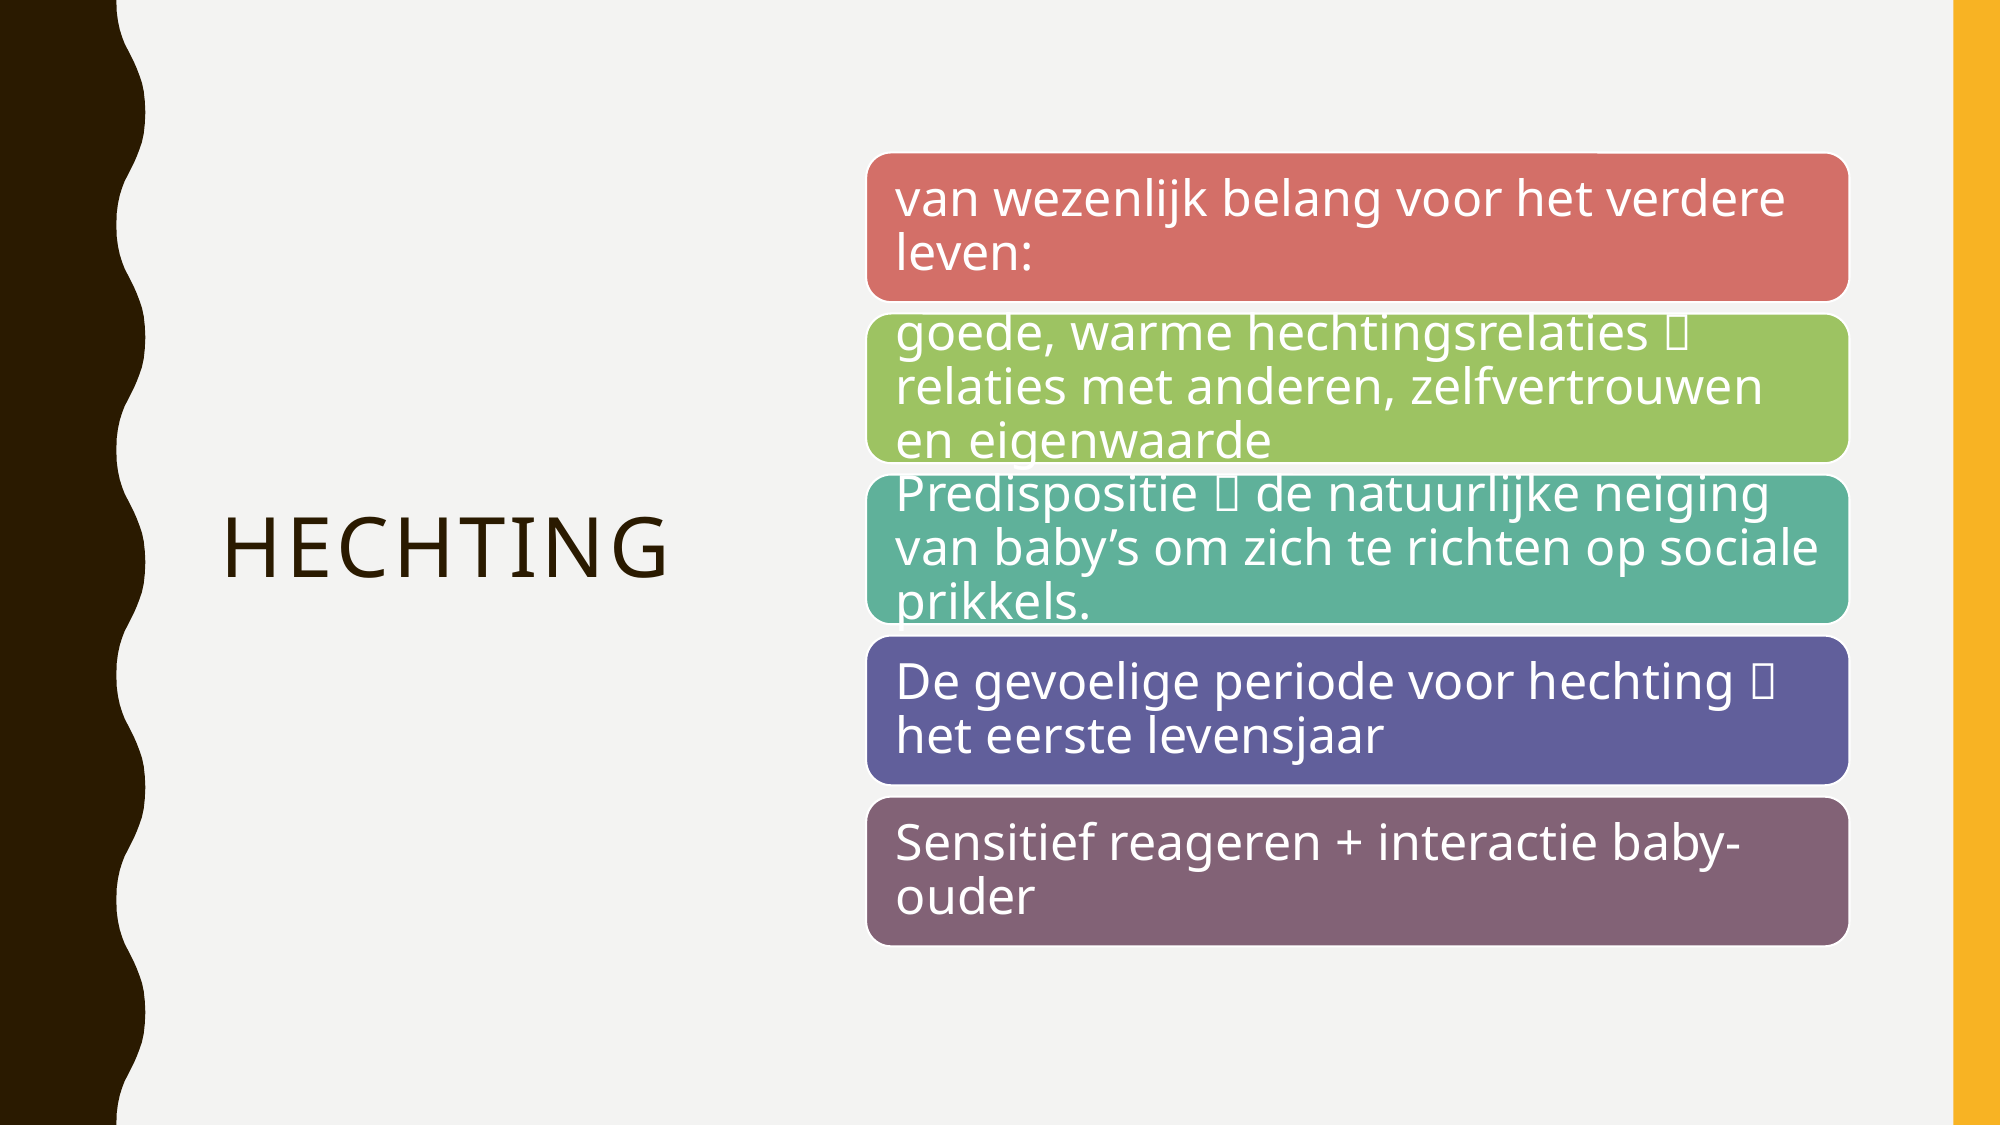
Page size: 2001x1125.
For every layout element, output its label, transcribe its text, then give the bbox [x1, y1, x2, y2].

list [866, 105, 1850, 993]
title Hechting [205, 105, 761, 996]
